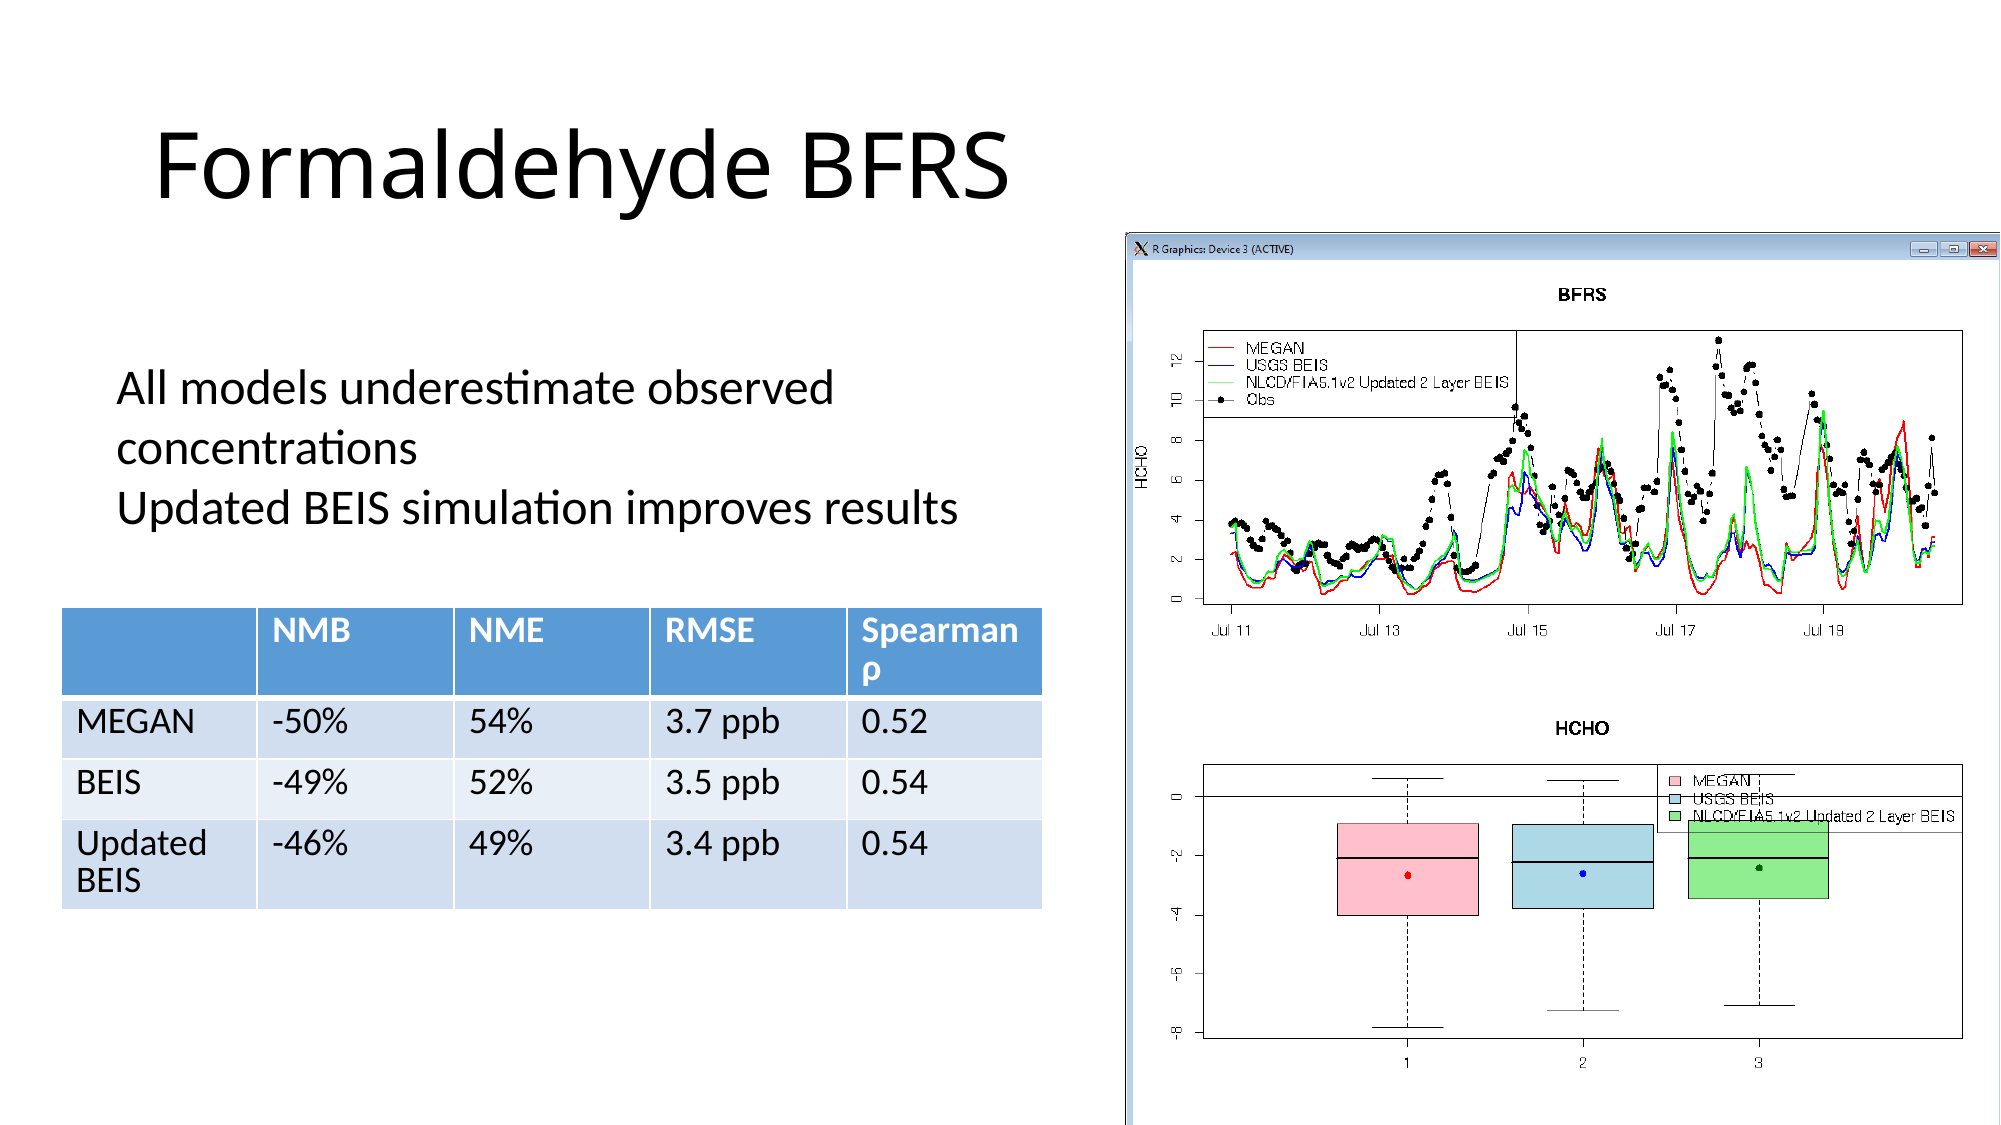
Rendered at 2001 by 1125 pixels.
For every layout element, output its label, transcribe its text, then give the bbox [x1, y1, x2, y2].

table_cell BEIS [62, 760, 256, 819]
table_cell 54% [455, 701, 649, 758]
table_header Spearman ρ [848, 608, 1042, 695]
table_cell 3.4 ppb [651, 820, 846, 909]
picture [1124, 232, 2000, 1125]
table_cell -50% [258, 701, 453, 758]
text_box All models underestimate observed concentrations Updated BEIS simulation improves results [101, 346, 1104, 542]
table_header [62, 608, 256, 695]
table_cell 0.54 [848, 760, 1042, 819]
table_cell 52% [455, 760, 649, 819]
table_header RMSE [651, 608, 846, 695]
table_cell Updated BEIS [62, 820, 256, 909]
table_cell 49% [455, 820, 649, 909]
title Formaldehyde BFRS [137, 59, 1863, 278]
table_header NMB [258, 608, 453, 695]
table_cell 0.54 [848, 820, 1042, 909]
table_cell MEGAN [62, 701, 256, 758]
table_cell 3.5 ppb [651, 760, 846, 819]
table_cell -49% [258, 760, 453, 819]
table_cell 0.52 [848, 701, 1042, 758]
table_cell -46% [258, 820, 453, 909]
table_cell 3.7 ppb [651, 701, 846, 758]
table_header NME [455, 608, 649, 695]
